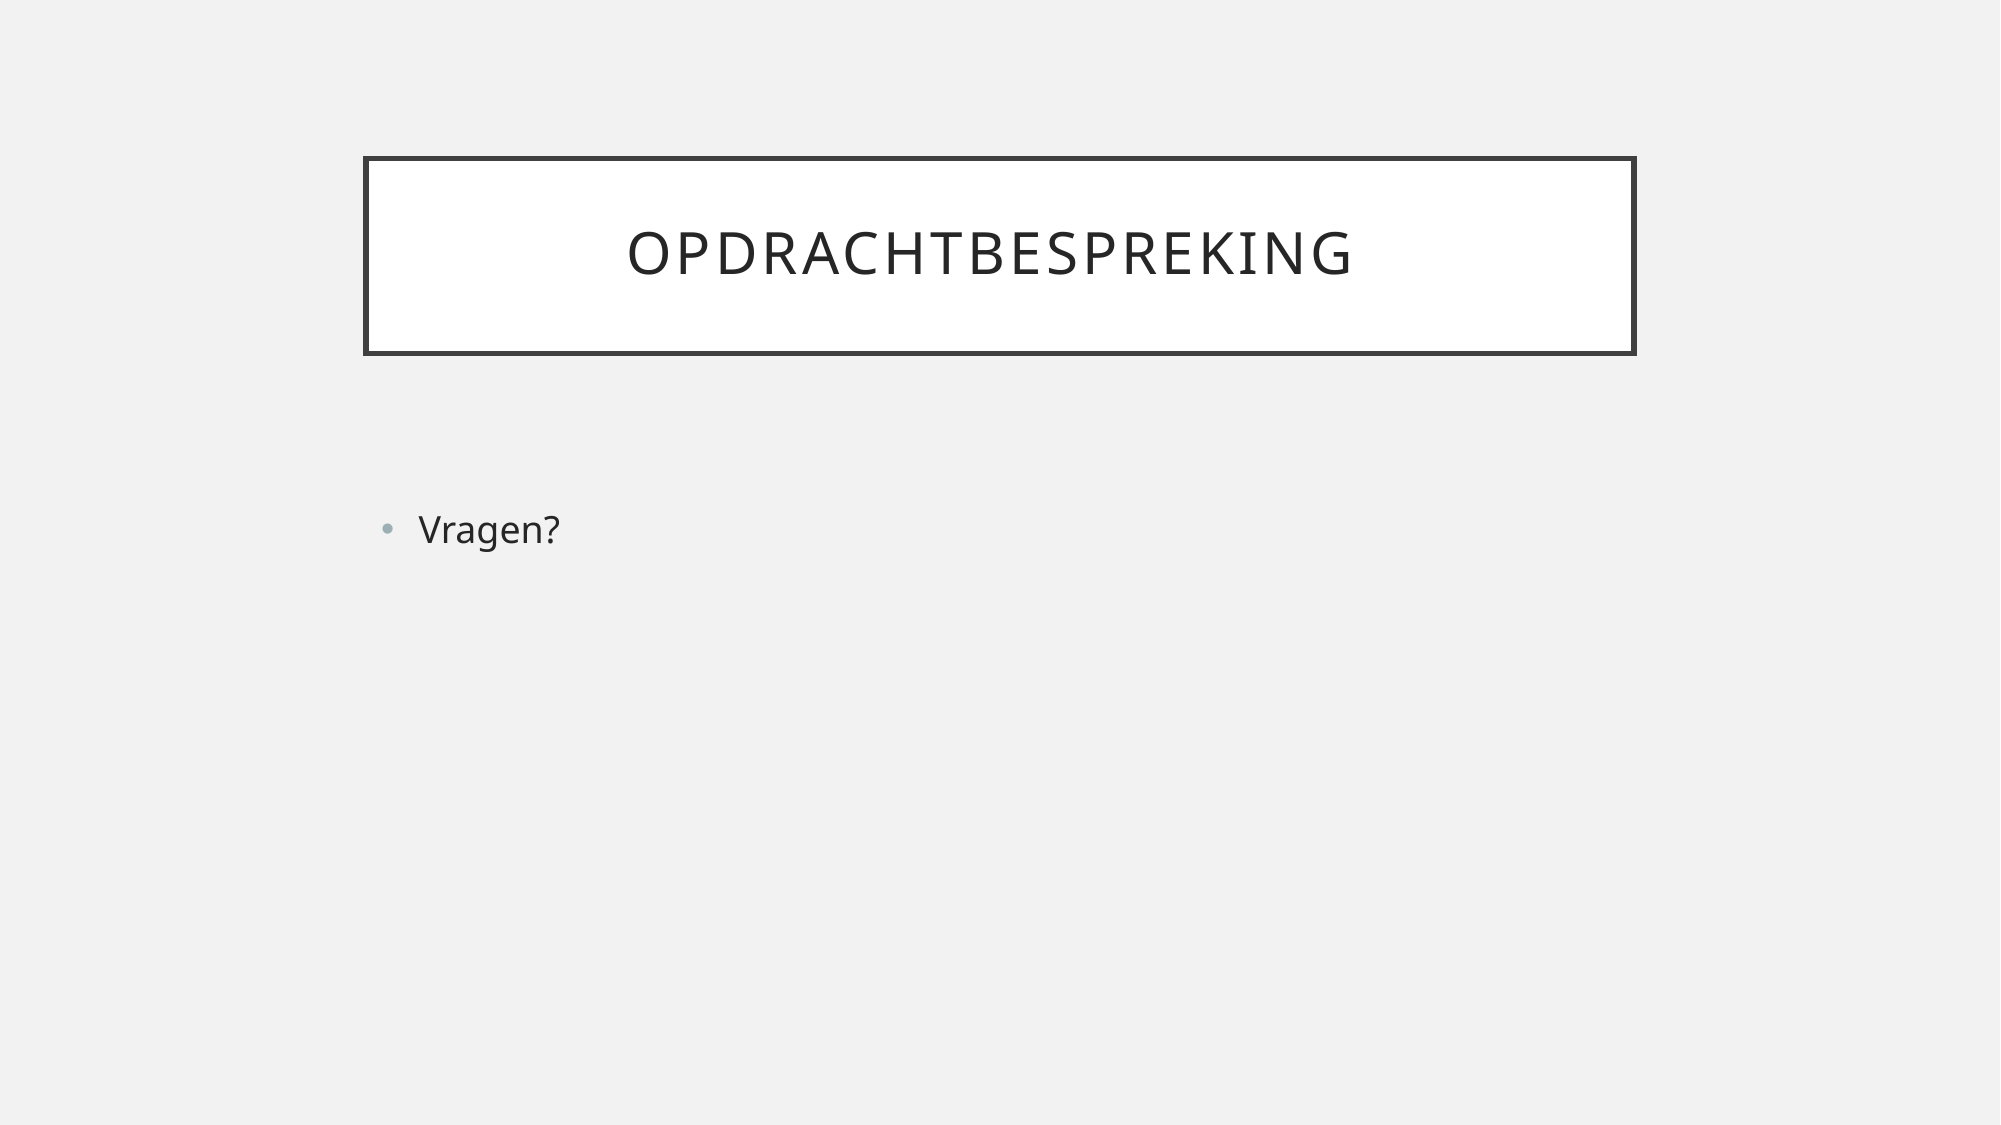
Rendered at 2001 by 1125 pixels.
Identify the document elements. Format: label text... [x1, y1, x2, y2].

title Opdrachtbespreking [363, 156, 1637, 356]
list Vragen? [366, 432, 1634, 942]
